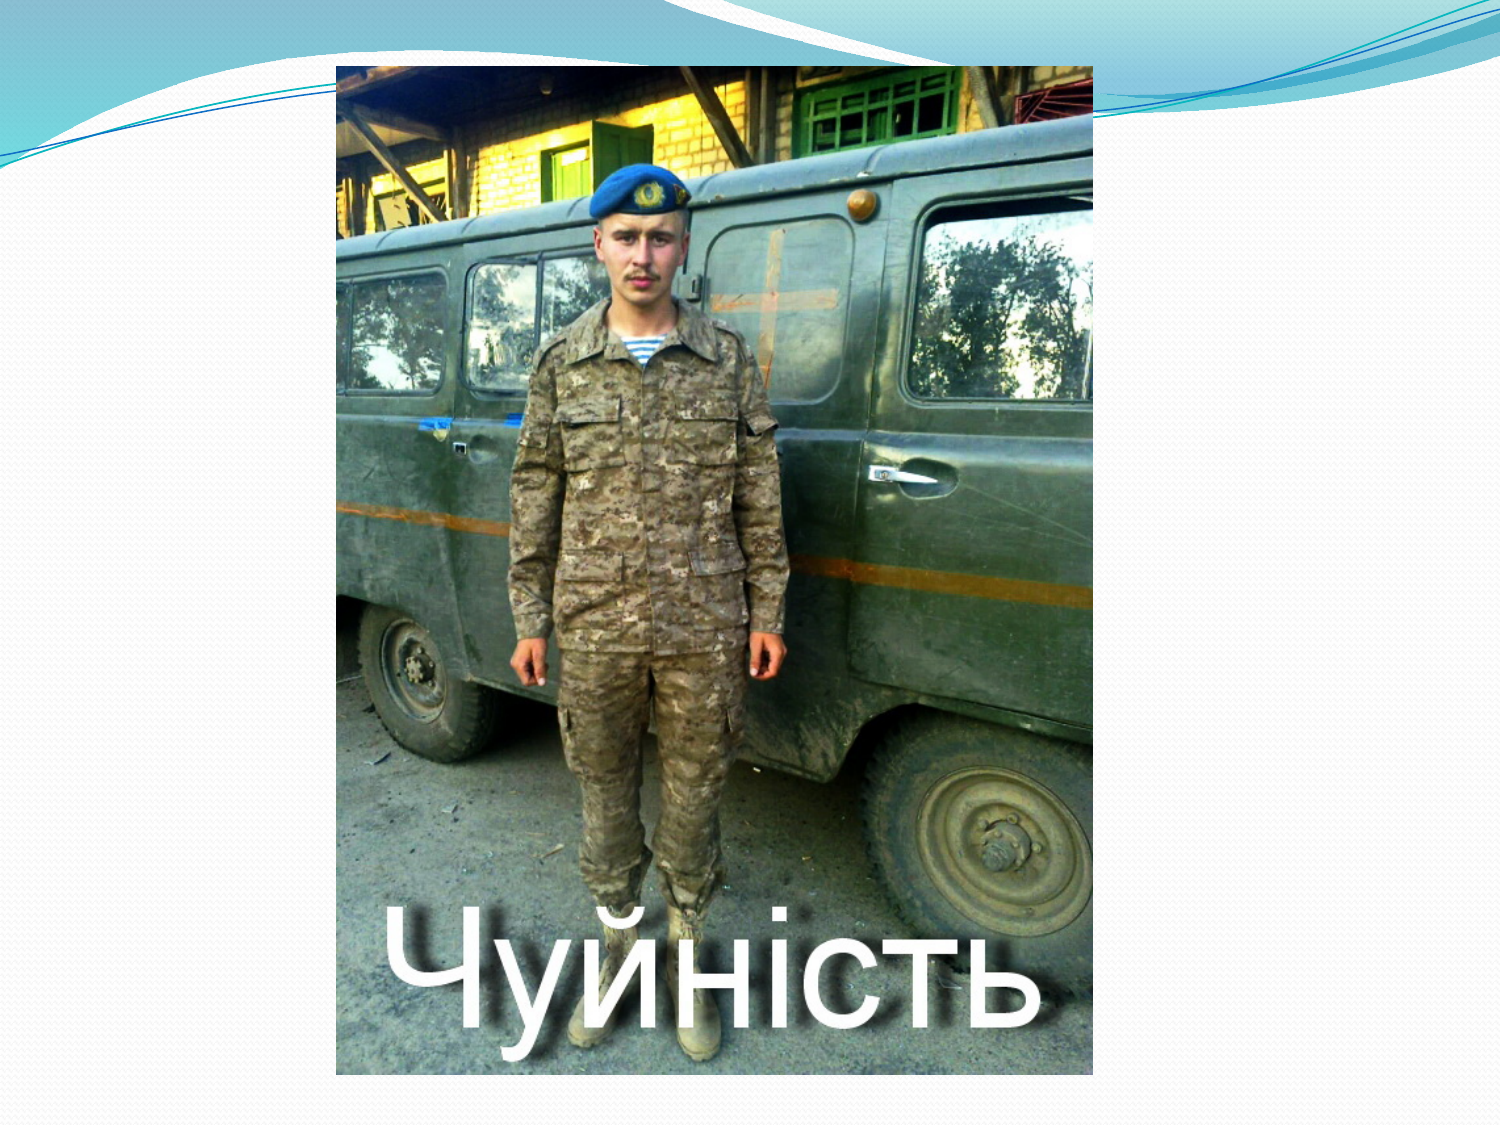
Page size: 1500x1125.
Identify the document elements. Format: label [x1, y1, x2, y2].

list [336, 66, 1093, 1075]
